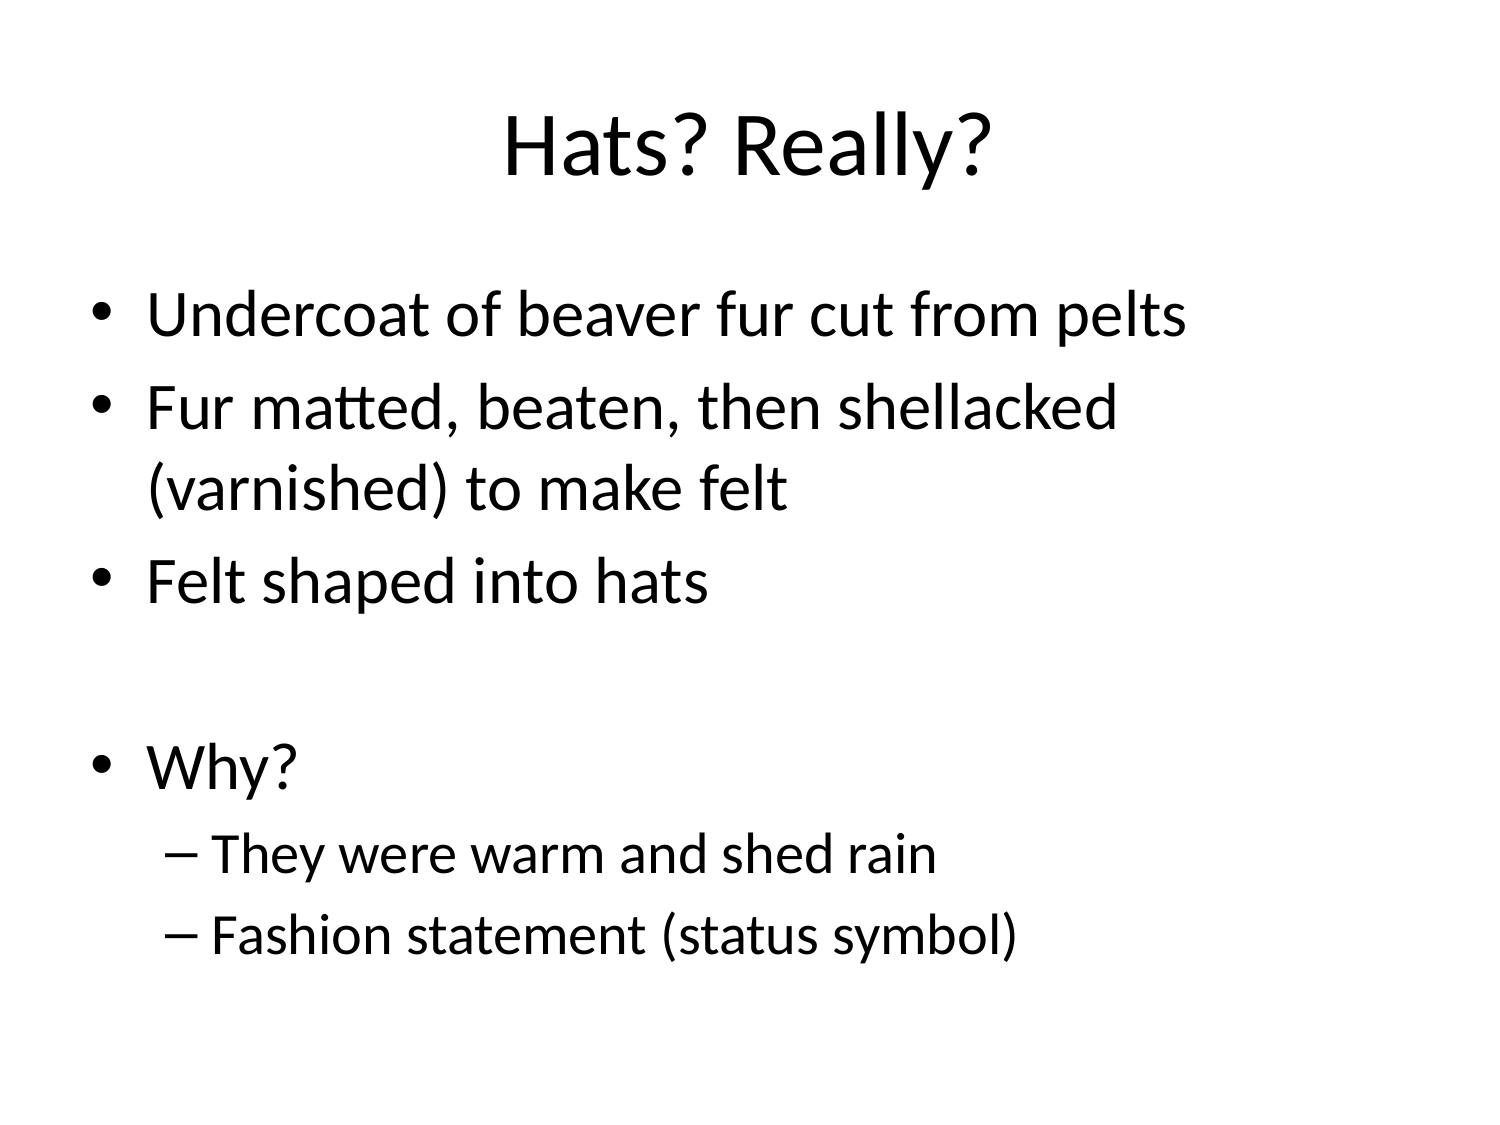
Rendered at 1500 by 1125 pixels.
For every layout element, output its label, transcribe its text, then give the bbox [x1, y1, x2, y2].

title Hats? Really? [75, 45, 1425, 233]
list Undercoat of beaver fur cut from pelts Fur matted, beaten, then shellacked (varnished) to make felt Felt shaped into hats Why? They were warm and shed rain Fashion statement (status symbol) [75, 262, 1425, 1005]
